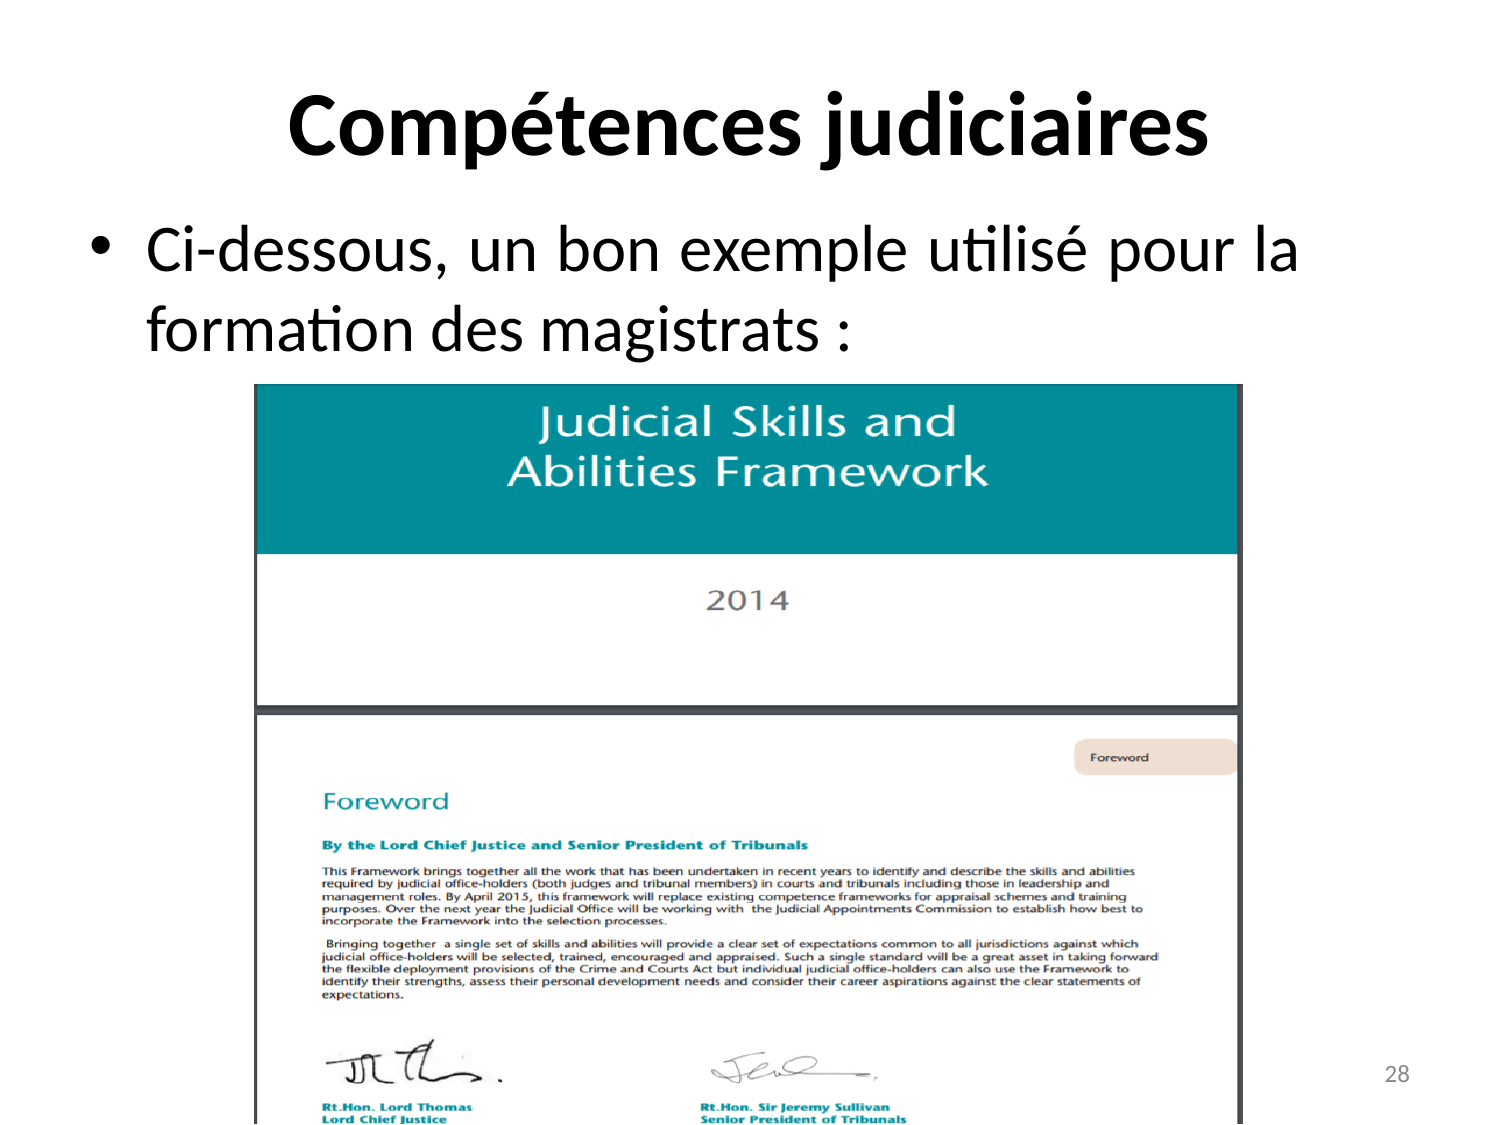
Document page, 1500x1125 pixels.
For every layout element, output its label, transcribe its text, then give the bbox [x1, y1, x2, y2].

slide_number 28 [1246, 1042, 1425, 1103]
text_box Ci-dessous, un bon exemple utilisé pour la formation des magistrats : [74, 197, 1317, 1073]
picture [254, 384, 1243, 1124]
title Compétences judiciaires [75, 24, 1425, 213]
